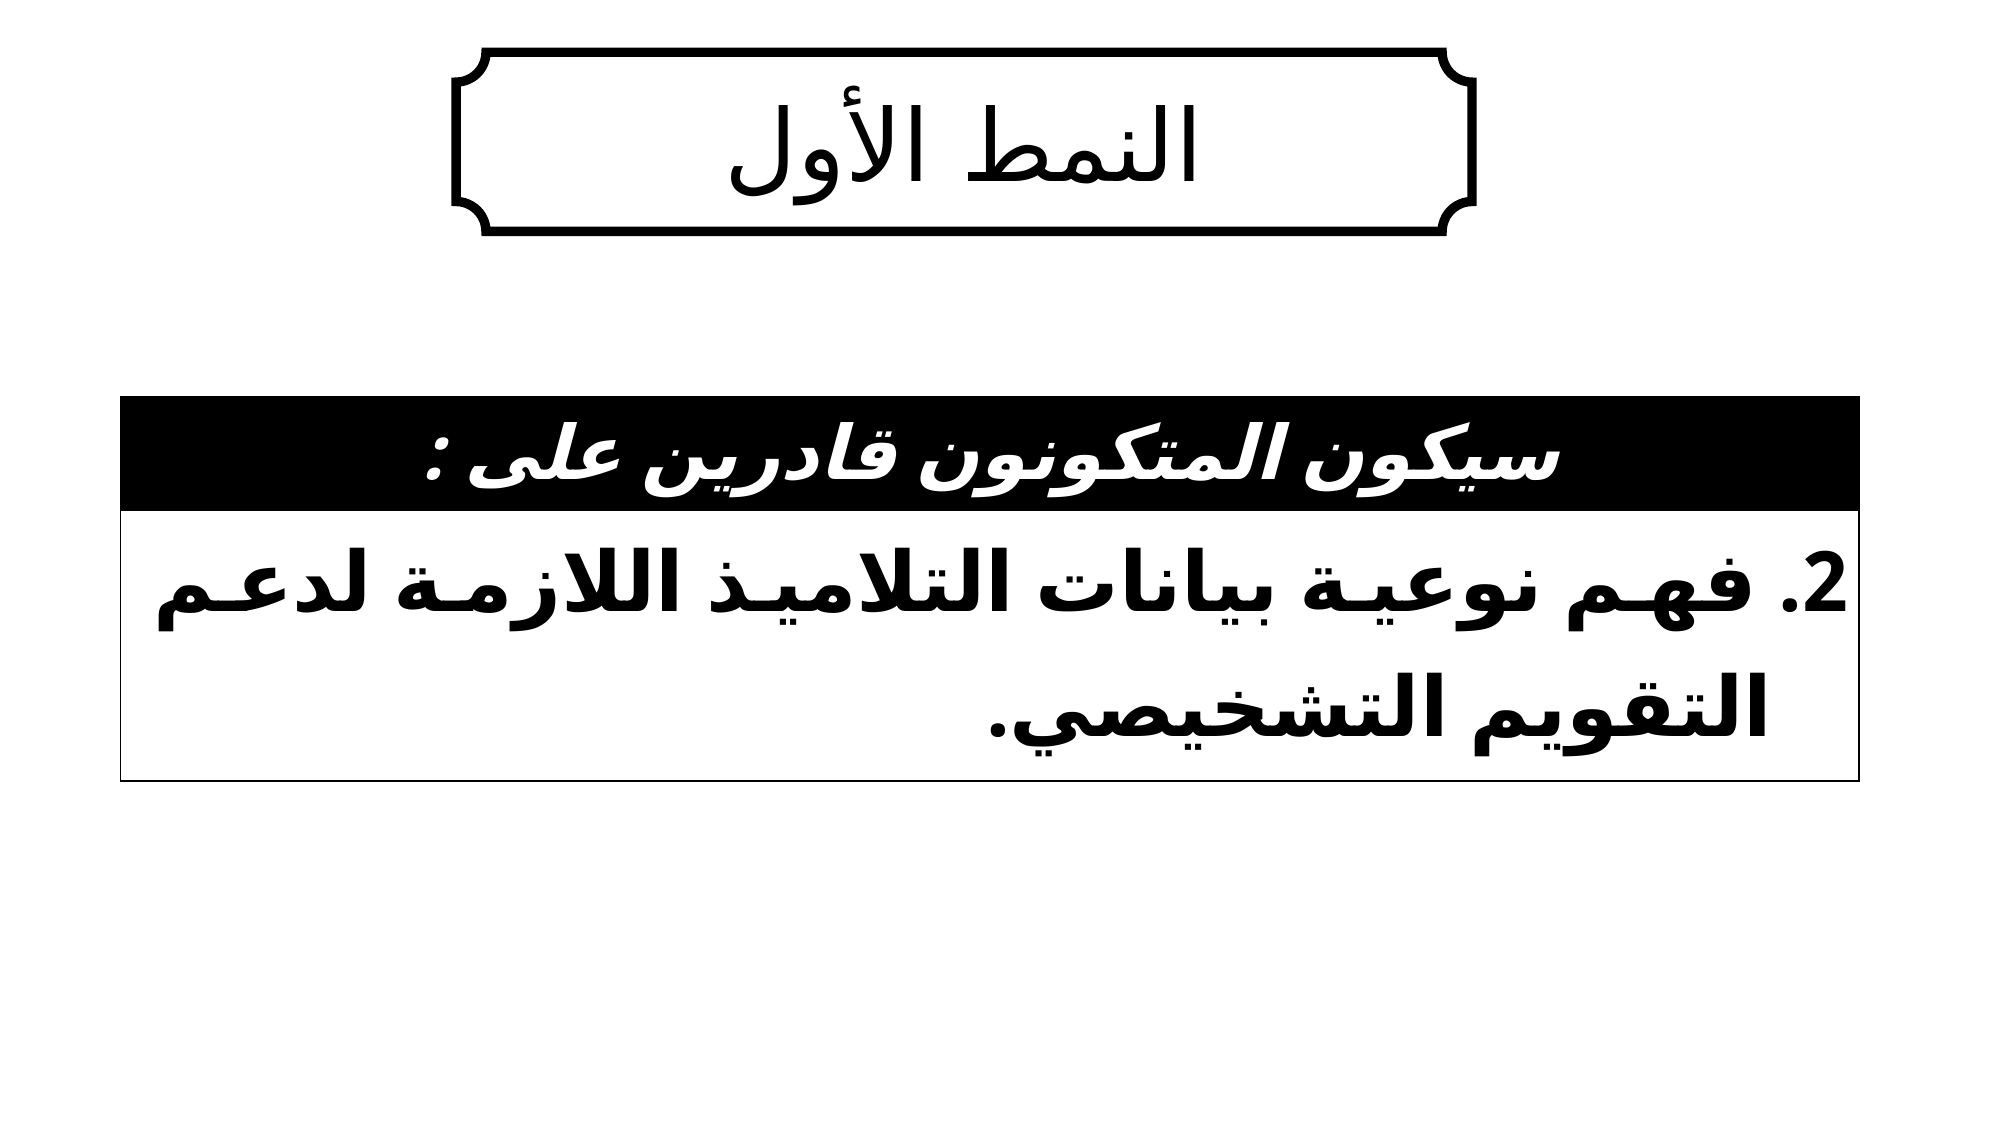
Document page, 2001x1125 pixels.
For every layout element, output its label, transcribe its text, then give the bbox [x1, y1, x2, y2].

text_box النمط الأول [455, 51, 1474, 233]
table_cell 2. فهم نوعية بيانات التلاميذ اللازمة لدعم التقويم التشخيصي. [121, 511, 1858, 780]
table_header سيكون المتكونون قادرين على : [121, 398, 1858, 509]
